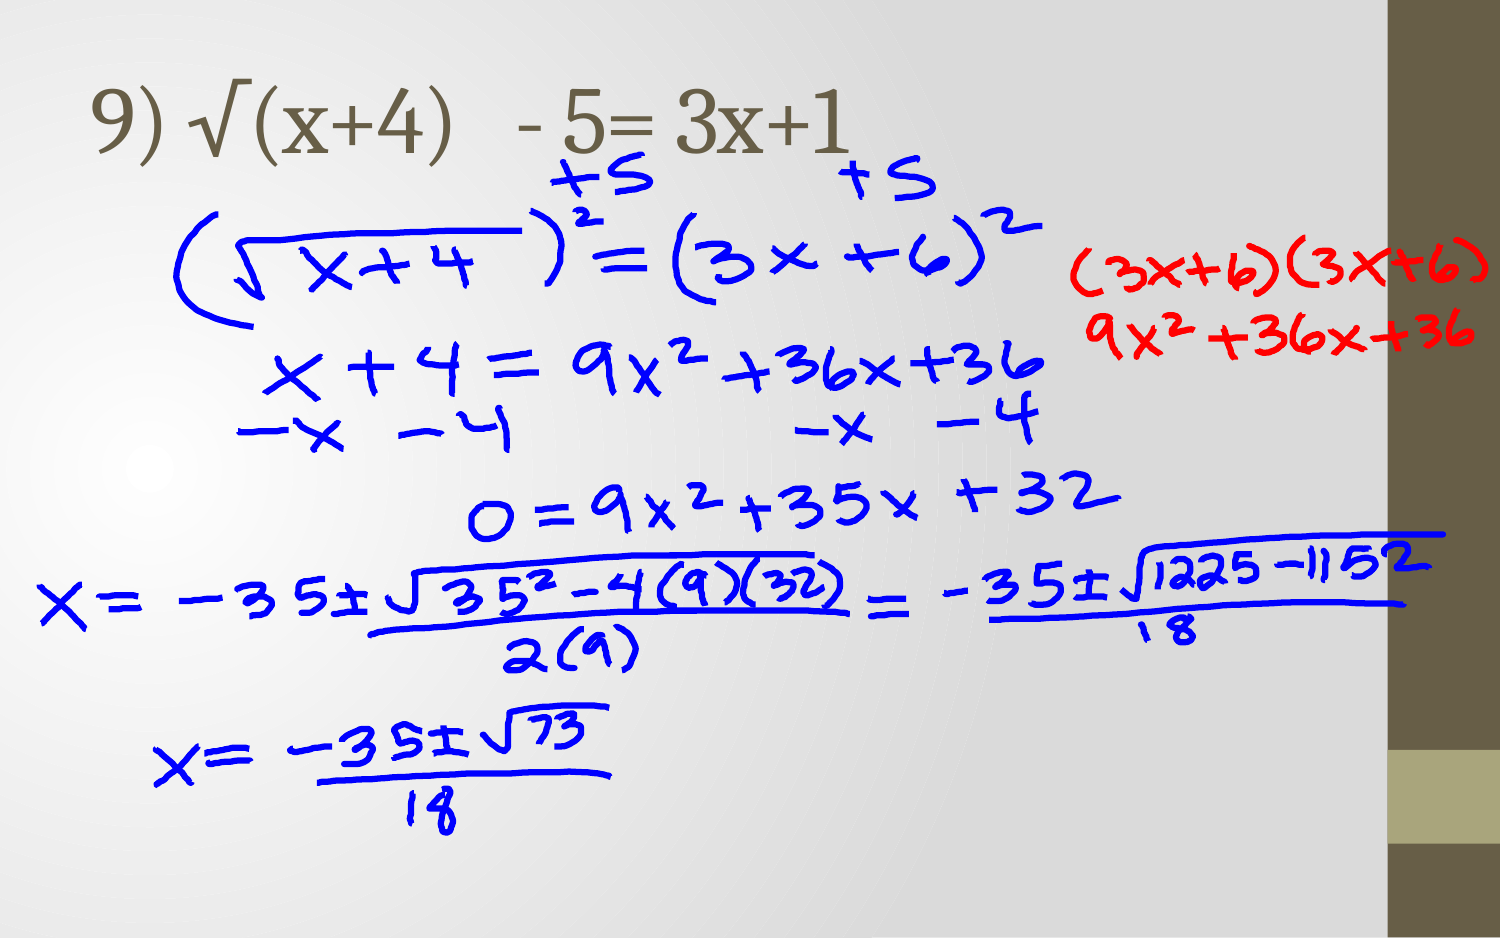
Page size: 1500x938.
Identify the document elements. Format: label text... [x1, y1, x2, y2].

text_box [594, 249, 645, 258]
text_box [551, 175, 600, 184]
text_box [1248, 244, 1277, 296]
text_box [1228, 336, 1248, 340]
text_box [674, 213, 717, 304]
text_box [741, 557, 760, 606]
text_box [702, 242, 753, 283]
text_box [528, 570, 557, 590]
text_box [443, 580, 481, 613]
text_box [1229, 253, 1254, 290]
text_box [818, 560, 841, 607]
text_box [845, 250, 900, 259]
text_box [1168, 615, 1194, 644]
text_box [853, 428, 873, 441]
text_box [386, 553, 815, 613]
text_box [388, 269, 398, 284]
text_box [1390, 321, 1395, 336]
text_box [539, 520, 575, 525]
text_box [1139, 623, 1149, 642]
text_box [238, 429, 289, 434]
text_box [493, 371, 539, 376]
text_box [609, 574, 636, 590]
text_box [862, 258, 873, 272]
text_box [175, 213, 254, 328]
text_box [347, 365, 367, 369]
text_box [443, 734, 449, 749]
text_box [658, 562, 684, 609]
text_box [1455, 239, 1487, 282]
text_box [645, 378, 661, 396]
text_box [723, 370, 770, 380]
text_box [1288, 236, 1320, 286]
text_box [962, 479, 977, 513]
text_box [904, 508, 918, 519]
text_box [851, 160, 863, 198]
text_box [497, 406, 510, 451]
text_box [1329, 329, 1345, 342]
text_box [944, 589, 968, 596]
text_box [237, 229, 523, 299]
text_box [747, 496, 761, 532]
text_box [290, 376, 320, 402]
text_box [481, 704, 610, 753]
text_box [628, 356, 645, 376]
text_box [824, 348, 855, 390]
text_box [574, 343, 616, 395]
text_box [660, 512, 675, 530]
text_box [341, 727, 374, 766]
text_box [155, 745, 199, 787]
text_box [332, 610, 368, 615]
text_box [584, 634, 611, 666]
text_box [487, 351, 532, 361]
text_box [326, 438, 344, 450]
text_box [687, 484, 724, 508]
text_box [1032, 409, 1039, 415]
text_box [97, 594, 139, 598]
text_box [432, 246, 458, 265]
text_box [970, 488, 998, 493]
text_box [834, 483, 868, 524]
text_box [602, 267, 648, 271]
text_box [316, 770, 611, 784]
text_box [867, 357, 895, 385]
text_box [753, 375, 761, 393]
text_box [868, 597, 907, 601]
text_box [635, 570, 642, 610]
text_box [1075, 575, 1109, 583]
text_box [367, 351, 377, 395]
text_box [650, 501, 668, 528]
text_box [1234, 553, 1258, 583]
text_box [1087, 580, 1092, 595]
text_box [574, 208, 604, 225]
text_box [450, 342, 459, 395]
text_box [715, 561, 739, 604]
text_box [1314, 249, 1342, 283]
text_box [459, 255, 474, 264]
text_box [154, 748, 177, 768]
text_box [1198, 554, 1227, 590]
text_box [741, 351, 755, 373]
text_box [1322, 549, 1328, 582]
text_box [504, 640, 548, 672]
text_box [856, 171, 870, 176]
text_box [777, 347, 817, 382]
text_box [763, 572, 795, 600]
text_box [1200, 272, 1208, 285]
text_box [771, 243, 806, 274]
text_box [1222, 327, 1237, 360]
text_box [1061, 472, 1120, 508]
text_box [563, 162, 573, 178]
text_box [263, 355, 322, 395]
text_box [953, 216, 983, 285]
text_box [1392, 260, 1403, 264]
text_box [1346, 340, 1366, 351]
text_box [453, 248, 468, 287]
text_box [614, 625, 637, 672]
text_box [1074, 595, 1108, 599]
text_box [38, 584, 60, 604]
text_box [684, 570, 707, 607]
text_box [855, 243, 864, 255]
text_box [794, 429, 829, 434]
text_box [559, 628, 584, 669]
text_box [429, 730, 464, 735]
text_box [1003, 342, 1043, 377]
text_box [1017, 473, 1052, 513]
text_box [1393, 338, 1400, 352]
text_box [889, 157, 934, 200]
text_box [1128, 324, 1145, 343]
text_box [1350, 249, 1392, 281]
text_box [791, 568, 822, 597]
text_box [869, 612, 909, 618]
text_box [296, 577, 326, 614]
text_box [300, 248, 328, 274]
text_box [1398, 250, 1416, 280]
text_box [1252, 316, 1286, 354]
text_box [669, 338, 708, 362]
text_box [207, 759, 252, 766]
text_box [789, 256, 818, 267]
text_box [61, 604, 87, 631]
text_box [740, 507, 752, 511]
text_box [40, 583, 82, 625]
text_box [1163, 314, 1195, 335]
text_box [895, 492, 915, 516]
text_box [108, 606, 142, 611]
text_box [338, 593, 368, 597]
text_box [360, 262, 410, 275]
text_box [1148, 259, 1164, 272]
text_box [997, 399, 1023, 420]
text_box [1023, 392, 1032, 444]
text_box [645, 495, 659, 513]
text_box [398, 430, 443, 437]
text_box [534, 506, 569, 511]
text_box [349, 596, 356, 610]
text_box [1156, 562, 1162, 590]
text_box [276, 357, 292, 377]
text_box [933, 358, 954, 364]
text_box [1193, 253, 1202, 269]
text_box [1354, 251, 1367, 265]
text_box [570, 181, 582, 196]
text_box [457, 413, 498, 430]
text_box [1309, 547, 1314, 578]
text_box [1383, 542, 1431, 570]
text_box [635, 358, 658, 393]
text_box [289, 745, 333, 754]
text_box [1149, 259, 1185, 285]
text_box [369, 609, 850, 637]
text_box [345, 584, 353, 594]
text_box [554, 712, 583, 748]
text_box [470, 502, 512, 541]
text_box [772, 247, 791, 259]
text_box [834, 414, 853, 431]
text_box [393, 723, 423, 760]
text_box [381, 249, 391, 266]
text_box [910, 361, 927, 365]
text_box [292, 419, 322, 437]
text_box [956, 491, 967, 495]
text_box [1146, 342, 1162, 356]
text_box [1369, 267, 1386, 285]
text_box [879, 372, 901, 386]
text_box [1030, 562, 1063, 606]
text_box [859, 359, 878, 372]
text_box [910, 235, 948, 276]
text_box [936, 420, 980, 426]
text_box [926, 348, 938, 383]
text_box [609, 153, 652, 194]
text_box [593, 486, 630, 533]
text_box [530, 209, 563, 285]
text_box [418, 346, 452, 367]
text_box [840, 413, 864, 445]
text_box [1447, 309, 1473, 345]
text_box [177, 769, 193, 784]
text_box [1370, 332, 1409, 341]
text_box [433, 750, 469, 756]
text_box [1430, 244, 1457, 282]
text_box [1072, 248, 1104, 296]
text_box [312, 422, 340, 451]
text_box [529, 716, 550, 745]
text_box [1107, 257, 1145, 291]
text_box [310, 253, 346, 291]
text_box [1135, 327, 1155, 358]
text_box [1186, 267, 1221, 274]
text_box [408, 792, 414, 825]
text_box [983, 570, 1017, 603]
text_box [328, 272, 353, 289]
text_box [1276, 562, 1304, 566]
text_box [951, 344, 991, 383]
text_box [204, 746, 250, 755]
text_box [1171, 557, 1195, 588]
text_box [989, 601, 1405, 621]
text_box [779, 487, 822, 528]
text_box [839, 170, 852, 174]
text_box [1120, 533, 1445, 600]
text_box [882, 490, 903, 509]
text_box [178, 596, 223, 603]
text_box [982, 208, 1043, 232]
text_box [1332, 327, 1358, 356]
title 9) √(x+4) - 5= 3x+1 [75, 37, 1325, 194]
text_box [1416, 316, 1440, 347]
text_box [236, 583, 273, 618]
text_box [572, 590, 593, 596]
text_box [1165, 273, 1181, 286]
text_box [1291, 313, 1324, 353]
text_box [1406, 259, 1424, 263]
text_box [1342, 547, 1377, 578]
text_box [428, 787, 455, 834]
text_box [500, 579, 526, 616]
text_box [1088, 315, 1122, 360]
